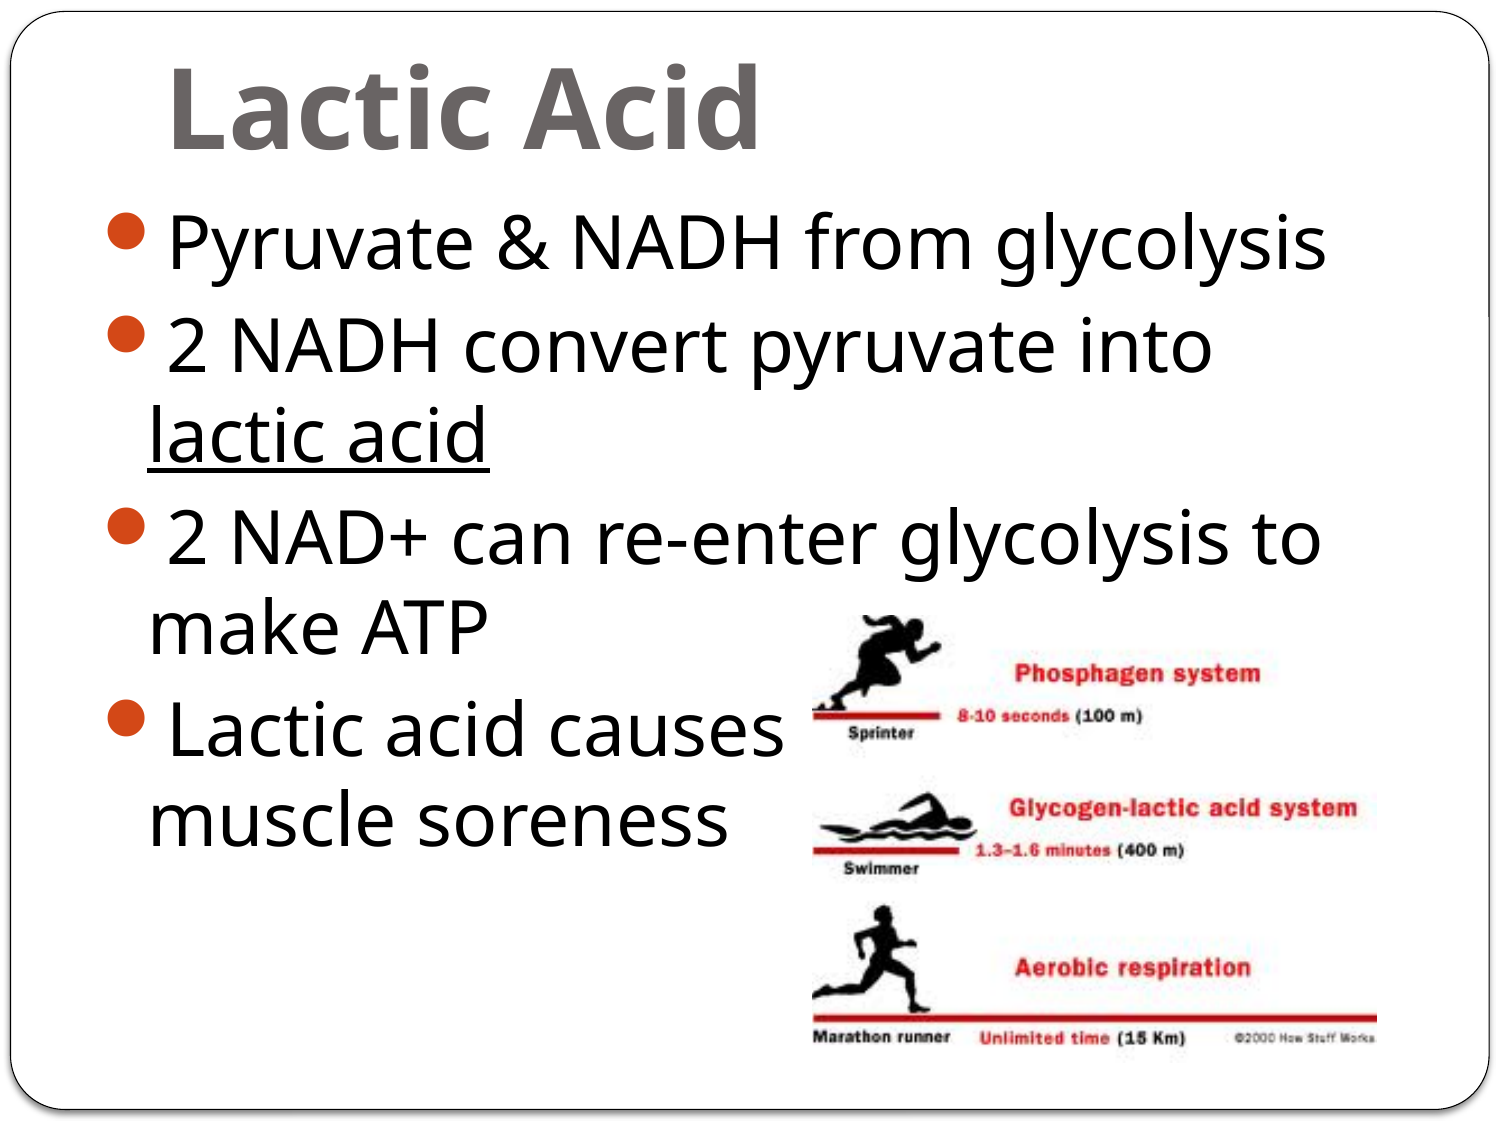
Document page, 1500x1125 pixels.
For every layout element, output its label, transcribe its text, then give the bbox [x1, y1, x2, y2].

picture [812, 614, 1377, 1063]
title Lactic Acid [150, 0, 1425, 188]
list Pyruvate & NADH from glycolysis 2 NADH convert pyruvate into lactic acid 2 NAD+ can re-enter glycolysis to make ATP Lactic acid causes muscle soreness [87, 187, 1363, 938]
